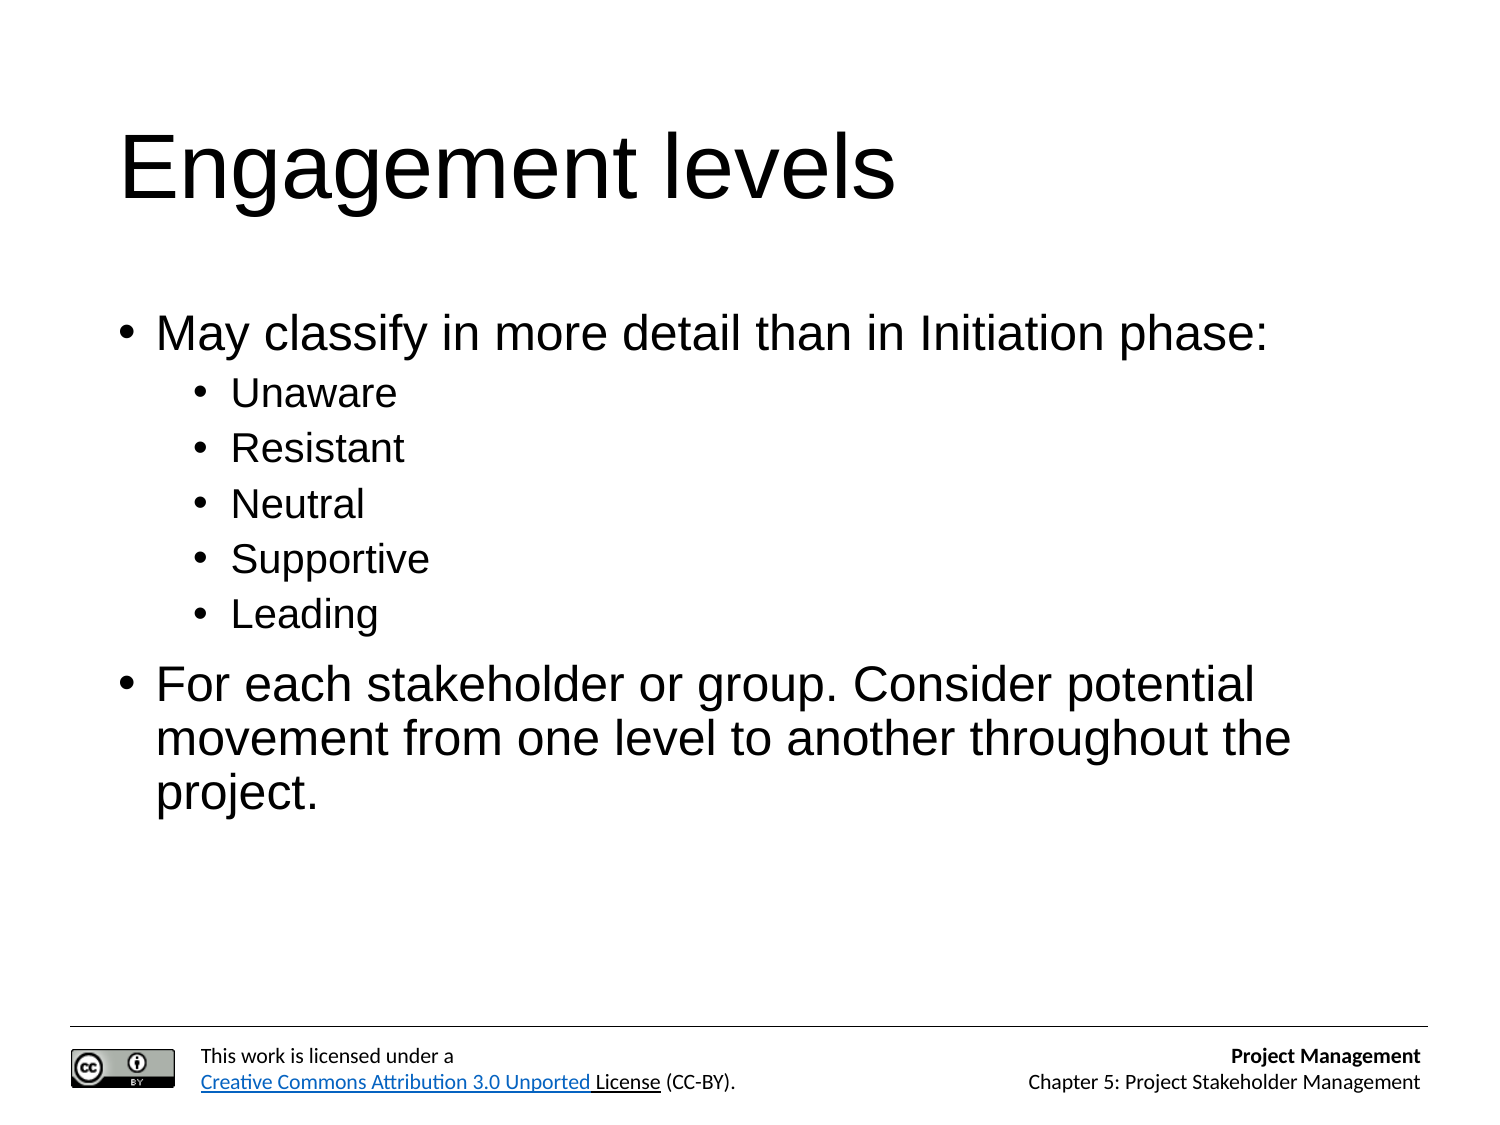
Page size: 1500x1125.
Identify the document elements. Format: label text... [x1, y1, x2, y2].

title Engagement levels [103, 59, 1397, 278]
picture [71, 1049, 175, 1088]
list May classify in more detail than in Initiation phase: Unaware Resistant Neutral Supportive Leading For each stakeholder or group. Consider potential movement from one level to another throughout the project. [103, 299, 1397, 1014]
